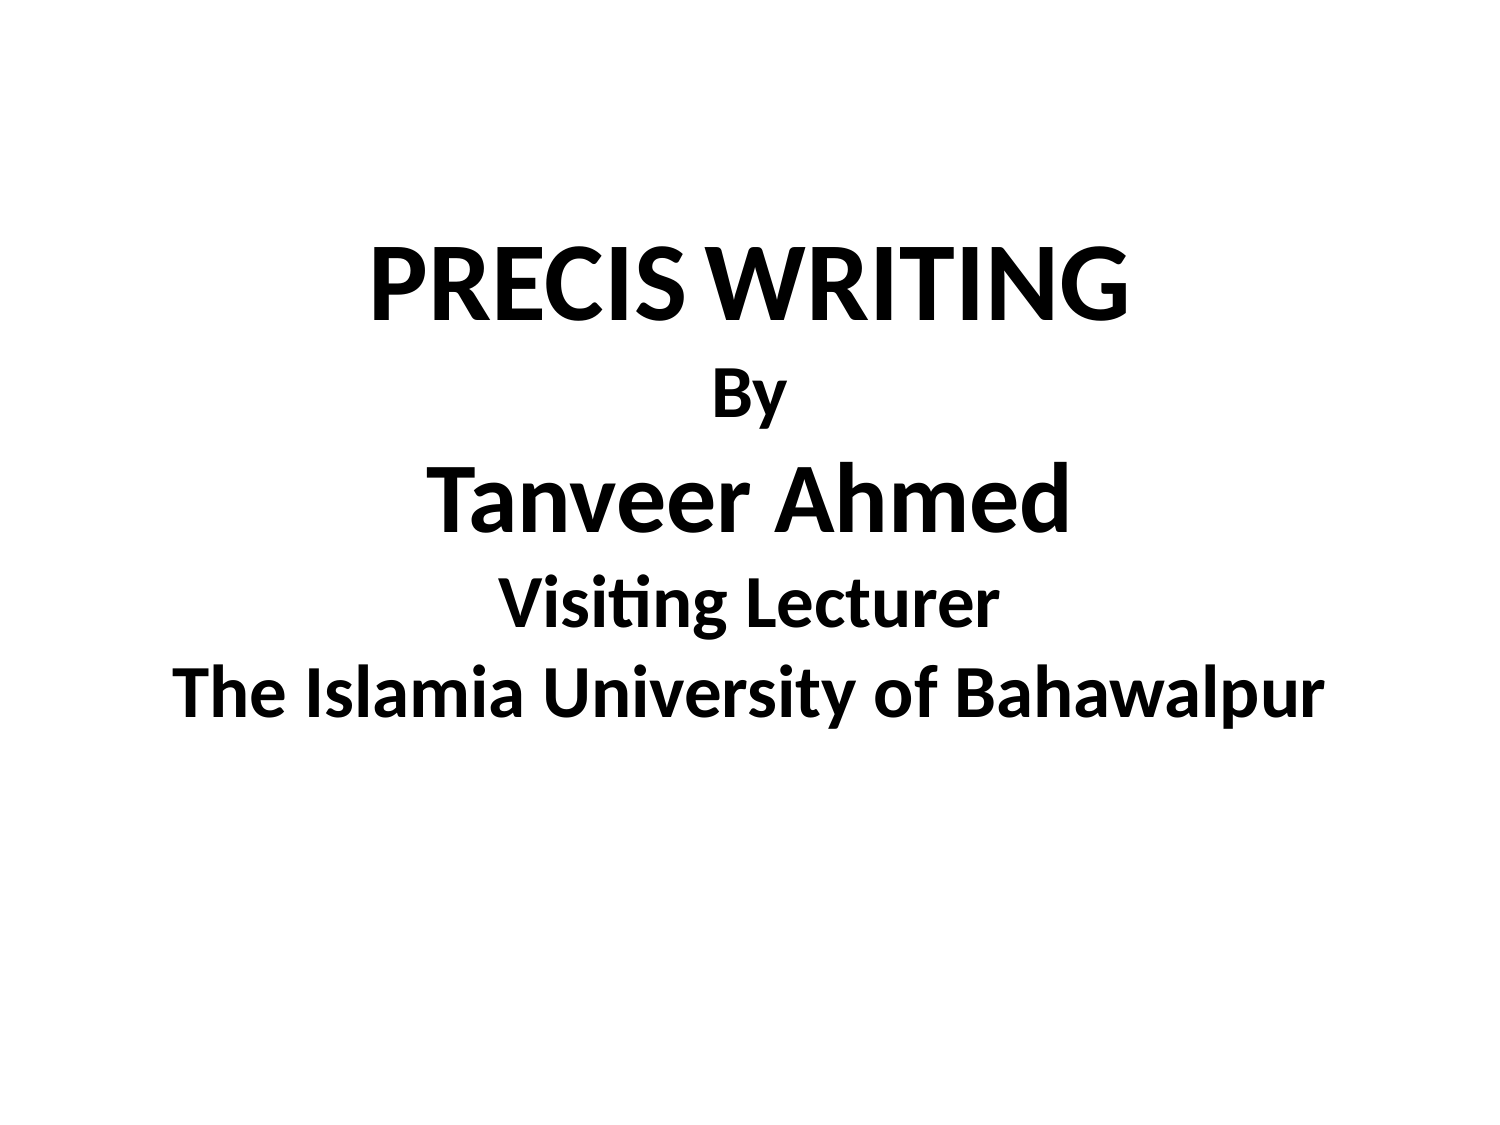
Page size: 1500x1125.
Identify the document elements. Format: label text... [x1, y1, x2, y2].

title PRECIS WRITING By Tanveer Ahmed Visiting Lecturer The Islamia University of Bahawalpur [112, 349, 1388, 591]
